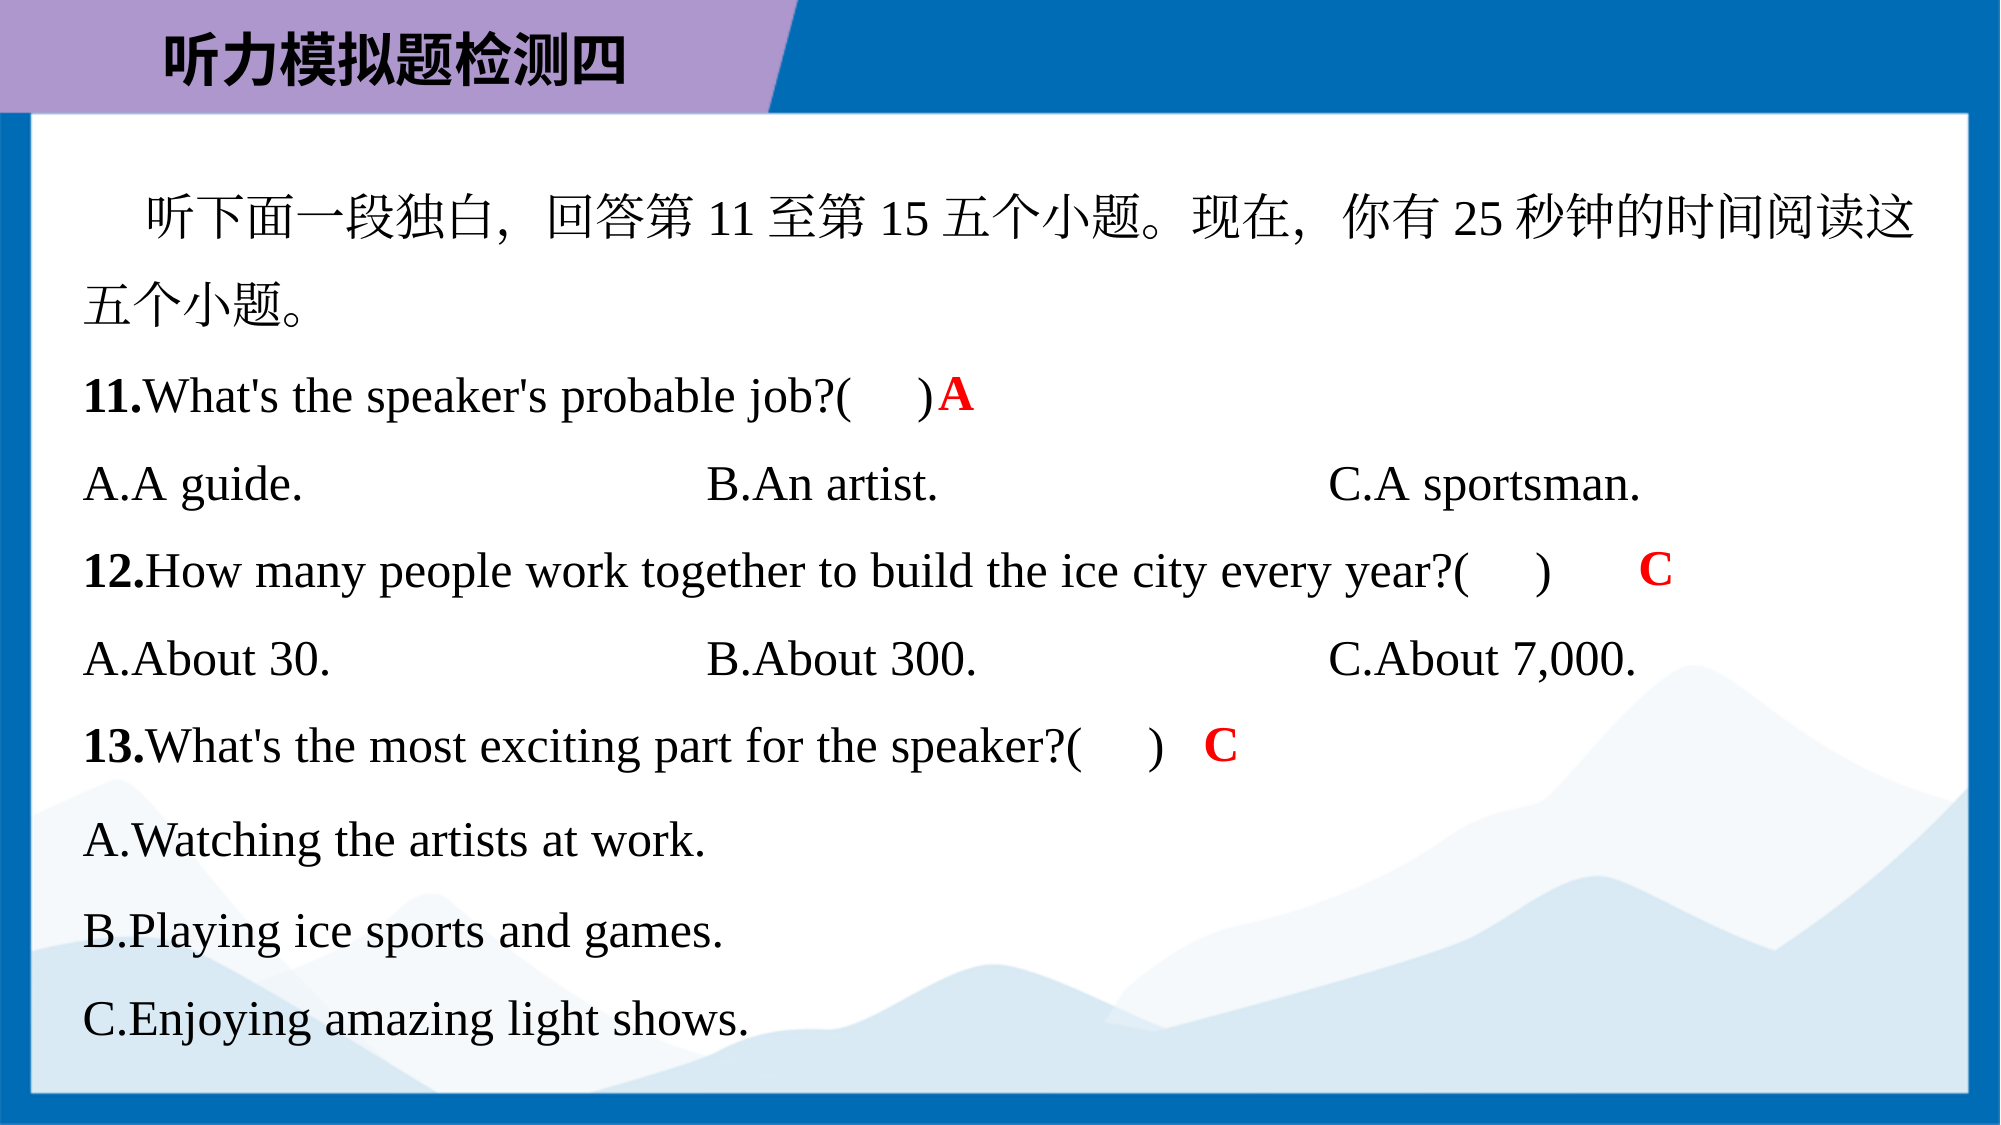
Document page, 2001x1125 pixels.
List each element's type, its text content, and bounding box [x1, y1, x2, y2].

text_box A.A guide. B.An artist. C.A sportsman. [82, 422, 1917, 501]
text_box 听下面一段独白，回答第11至第15五个小题。现在，你有25秒钟的时间阅读这 五个小题。 [82, 153, 1917, 324]
text_box 11.What's the speaker's probable job?( ) [82, 334, 1917, 413]
picture [0, 0, 2000, 1125]
text_box A [919, 332, 993, 412]
text_box C [1620, 508, 1693, 587]
text_box A.Watching the artists at work. B.Playing ice sports and games. C.Enjoying amazing light shows. [82, 774, 1917, 1036]
text_box 13.What's the most exciting part for the speaker?( ) [82, 685, 1917, 764]
text_box 12.How many people work together to build the ice city every year?( ) [82, 510, 1917, 588]
text_box C [1185, 683, 1258, 763]
text_box A.About 30. B.About 300. C.About 7,000. [82, 597, 1917, 676]
